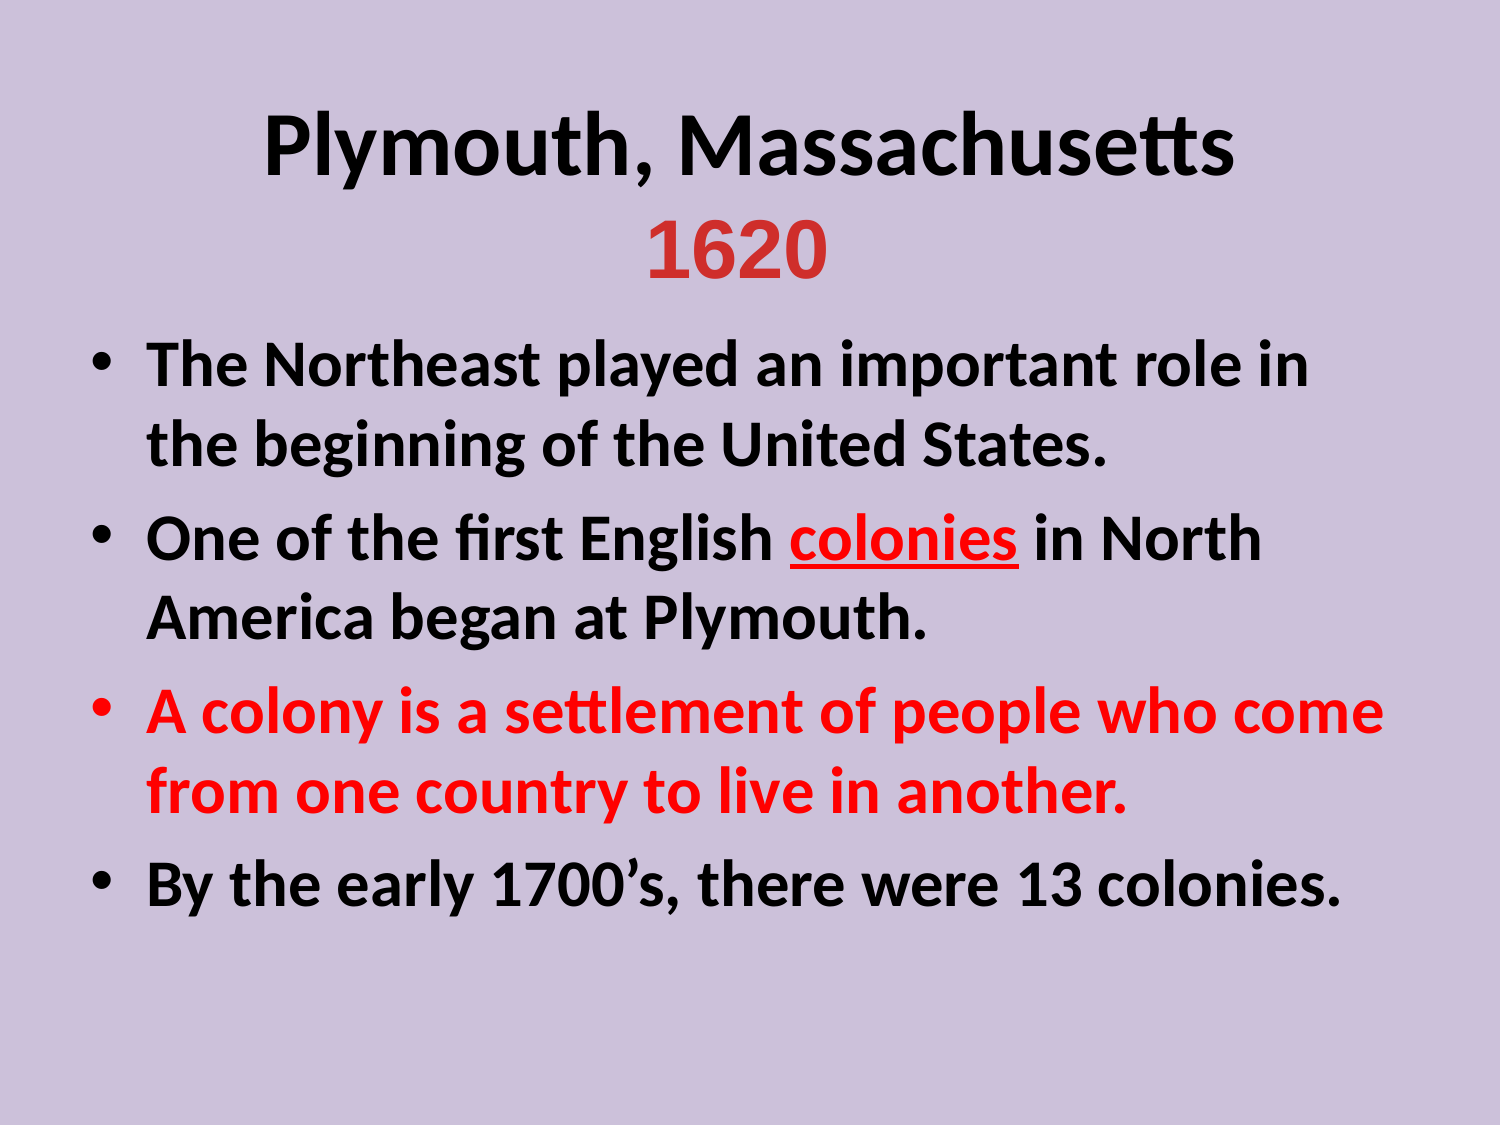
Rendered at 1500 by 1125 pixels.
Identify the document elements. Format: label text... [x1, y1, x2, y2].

text_box 1620 [587, 187, 888, 303]
list The Northeast played an important role in the beginning of the United States. One of the first English colonies in North America began at Plymouth. A colony is a settlement of people who come from one country to live in another. By the early 1700’s, there were 13 colonies. [74, 312, 1426, 1056]
title Plymouth, Massachusetts [74, 44, 1426, 233]
